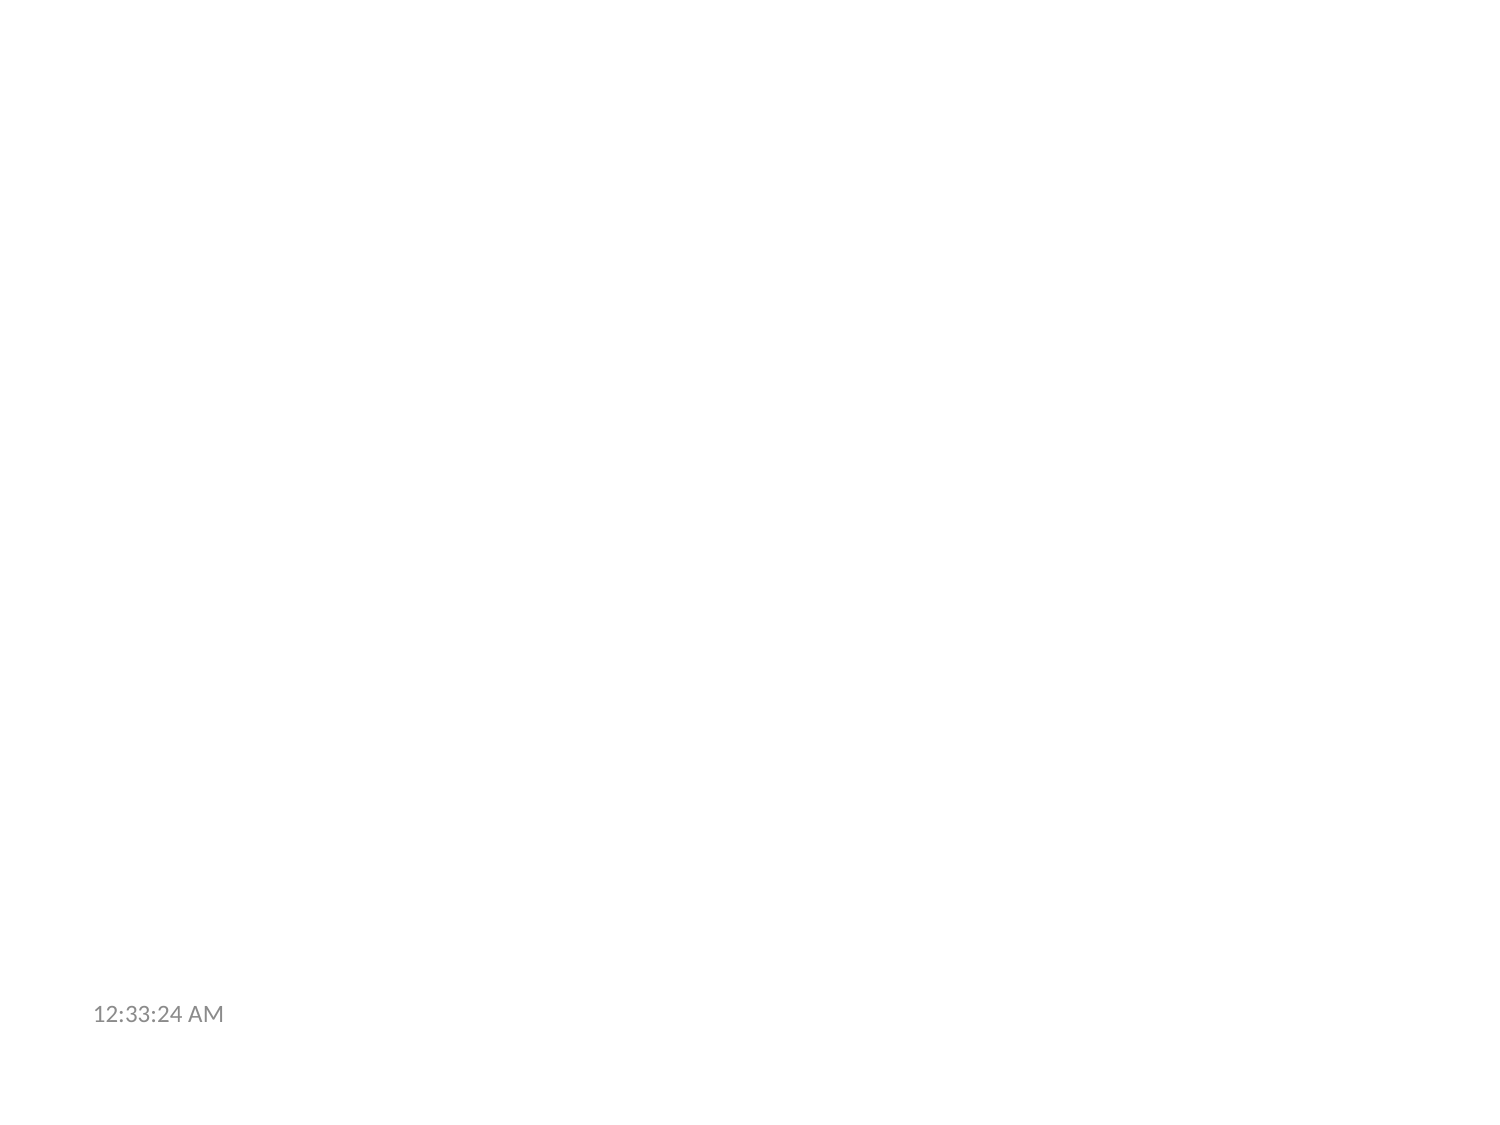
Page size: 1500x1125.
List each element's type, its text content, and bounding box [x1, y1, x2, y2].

text_box 3:35:09 PM [77, 982, 428, 1043]
